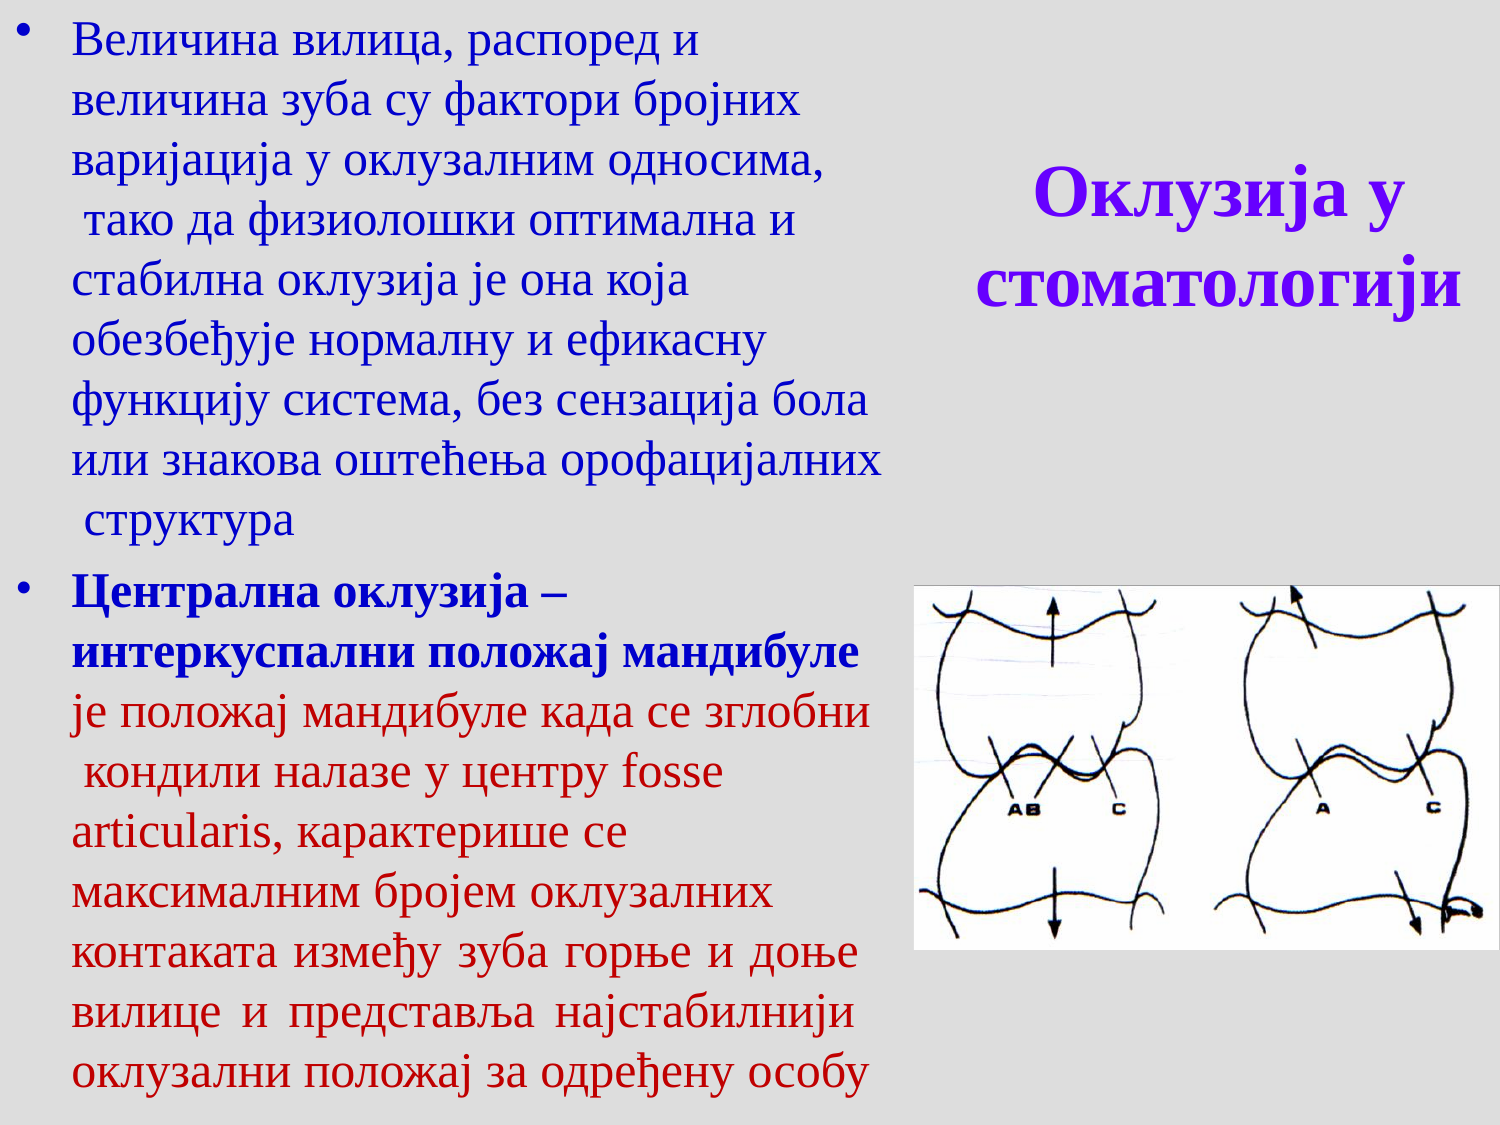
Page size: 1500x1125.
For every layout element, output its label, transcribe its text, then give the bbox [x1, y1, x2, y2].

title Оклузија у стоматологији [969, 139, 1469, 330]
text_box Величина вилица, распоред и величина зуба су фактори бројних варијација у оклузалним односима, тако да физиолошки оптимална и стабилна оклузија је она која обезбеђује нормалну и ефикасну функцију система, без сензација бола или знакова оштећења орофацијалних структура Централна оклузија – интеркуспални положај мандибуле је положај мандибуле када се зглобни кондили налазе у центру fosse articularis, карактерише се максималним бројем оклузалних контаката између зуба горње и доње вилице и представља најстабилнији оклузални положај за одређену особу [12, 3, 889, 1098]
text_box [913, 585, 1500, 950]
